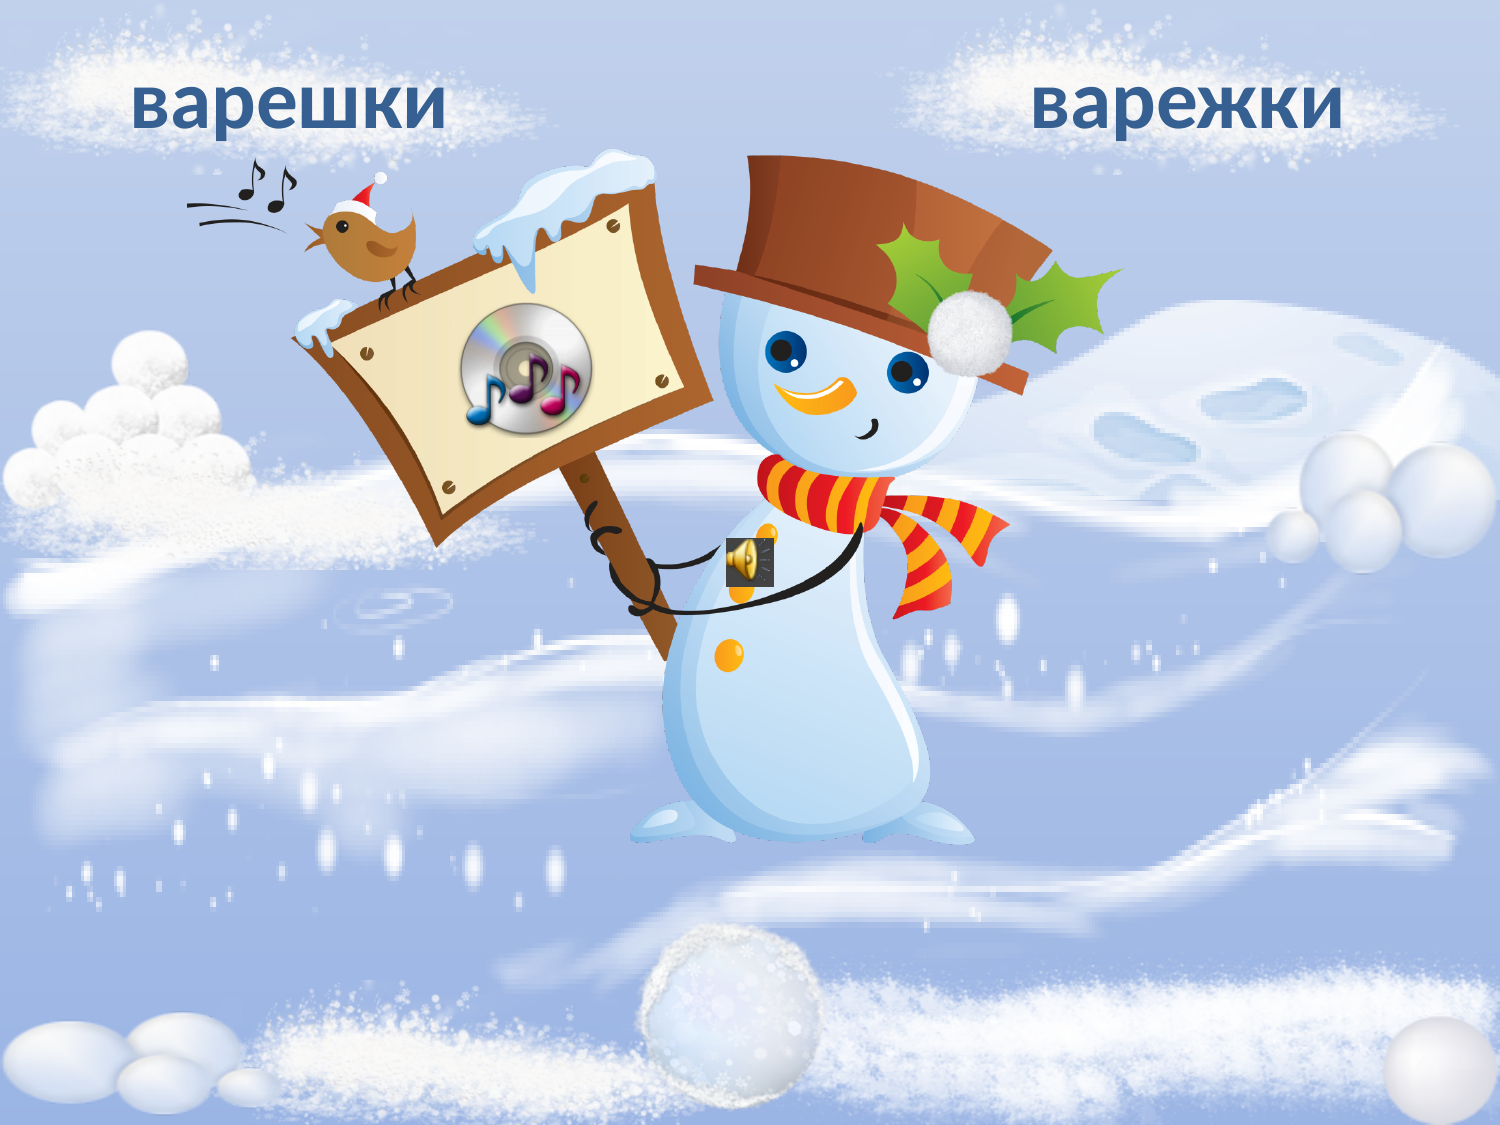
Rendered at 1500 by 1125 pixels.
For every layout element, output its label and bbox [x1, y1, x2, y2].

text_box [0, 0, 562, 176]
text_box [874, 0, 1462, 176]
picture [0, 149, 1500, 1125]
